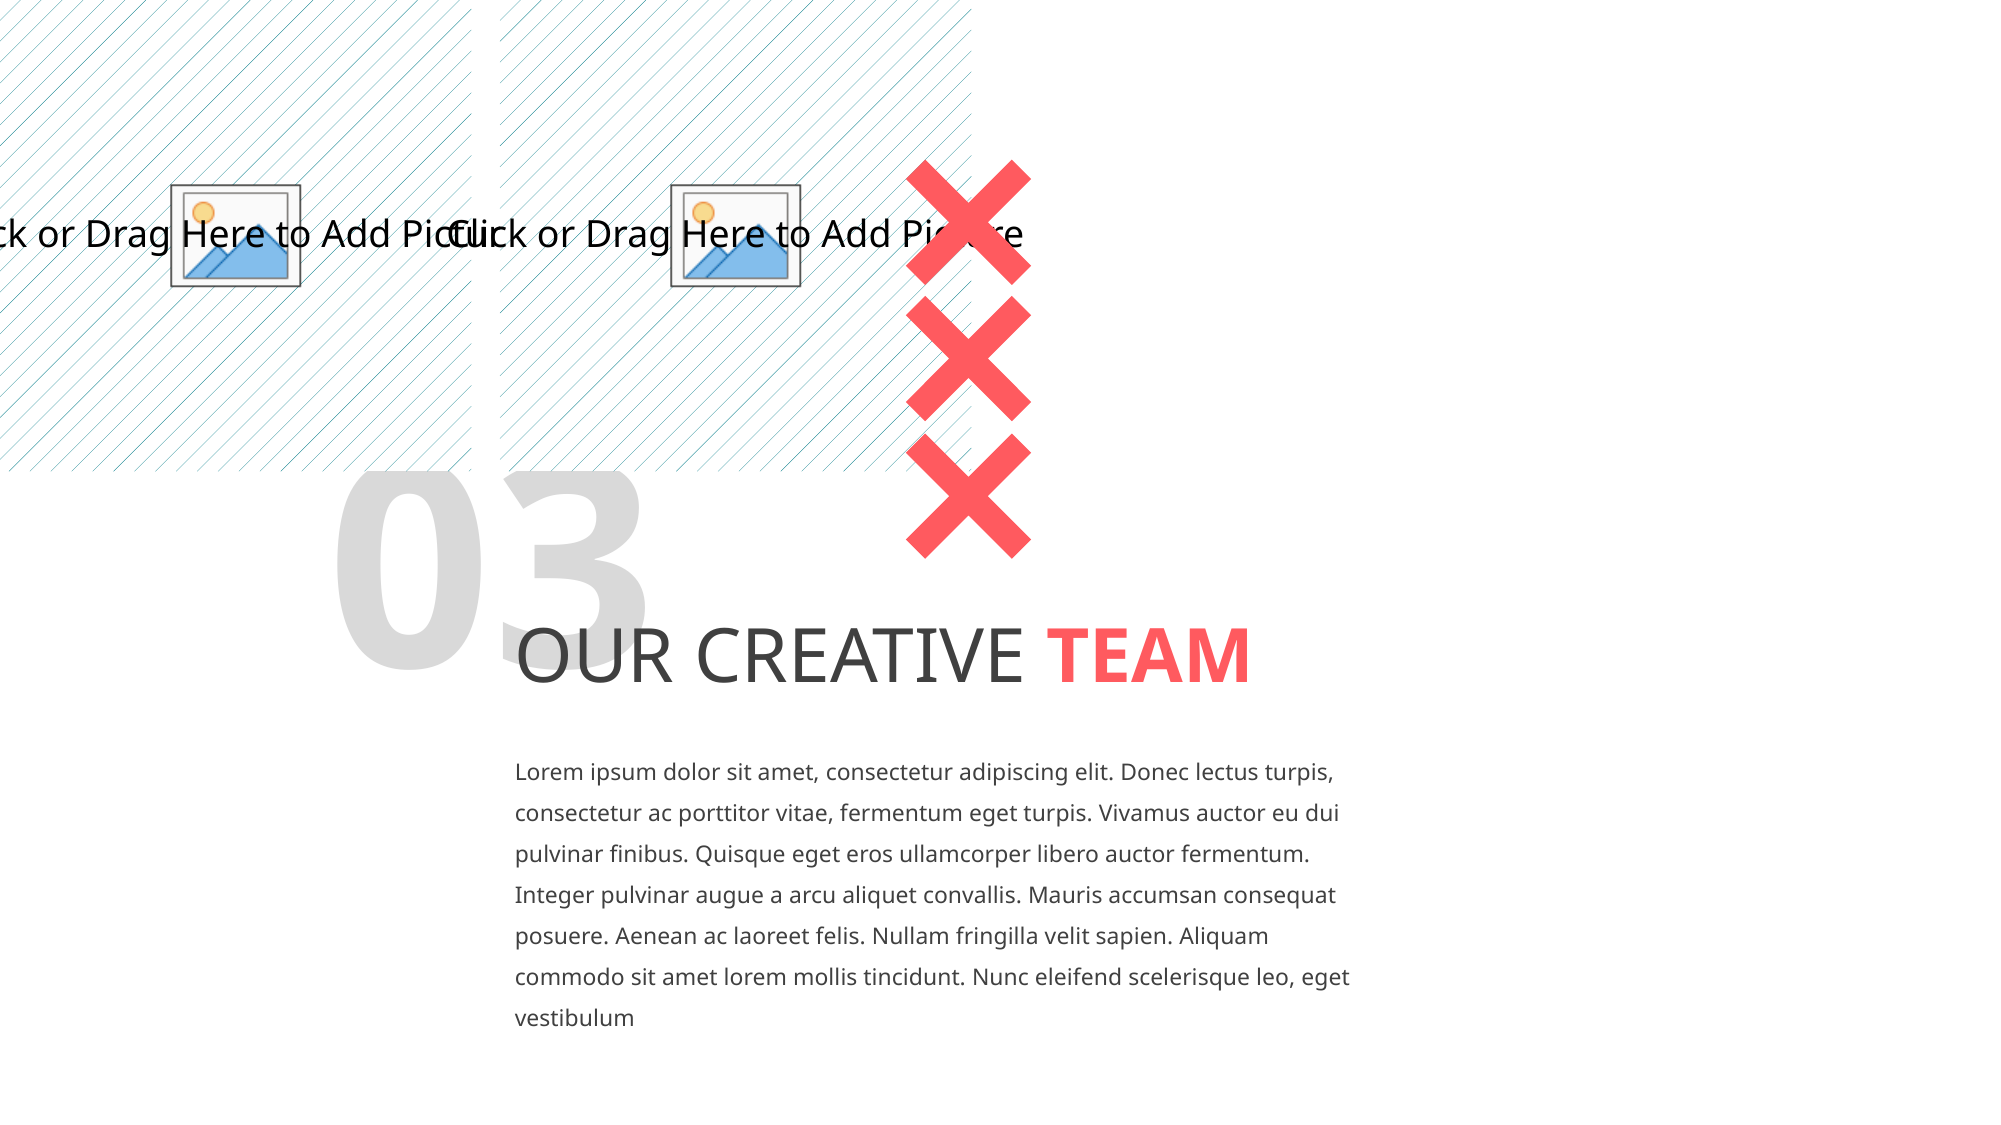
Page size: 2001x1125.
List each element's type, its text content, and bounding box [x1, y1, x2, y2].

text_box Lorem ipsum dolor sit amet, consectetur adipiscing elit. Donec lectus turpis, consectetur ac porttitor vitae, fermentum eget turpis. Vivamus auctor eu dui pulvinar finibus. Quisque eget eros ullamcorper libero auctor fermentum. Integer pulvinar augue a arcu aliquet convallis. Mauris accumsan consequat posuere. Aenean ac laoreet felis. Nullam fringilla velit sapien. Aliquam commodo sit amet lorem mollis tincidunt. Nunc eleifend scelerisque leo, eget vestibulum [500, 735, 1399, 1039]
text_box OUR CREATIVE TEAM [500, 600, 1287, 706]
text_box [893, 147, 1044, 572]
picture [0, 0, 472, 472]
picture [499, 0, 972, 472]
text_box 03 [313, 372, 972, 733]
